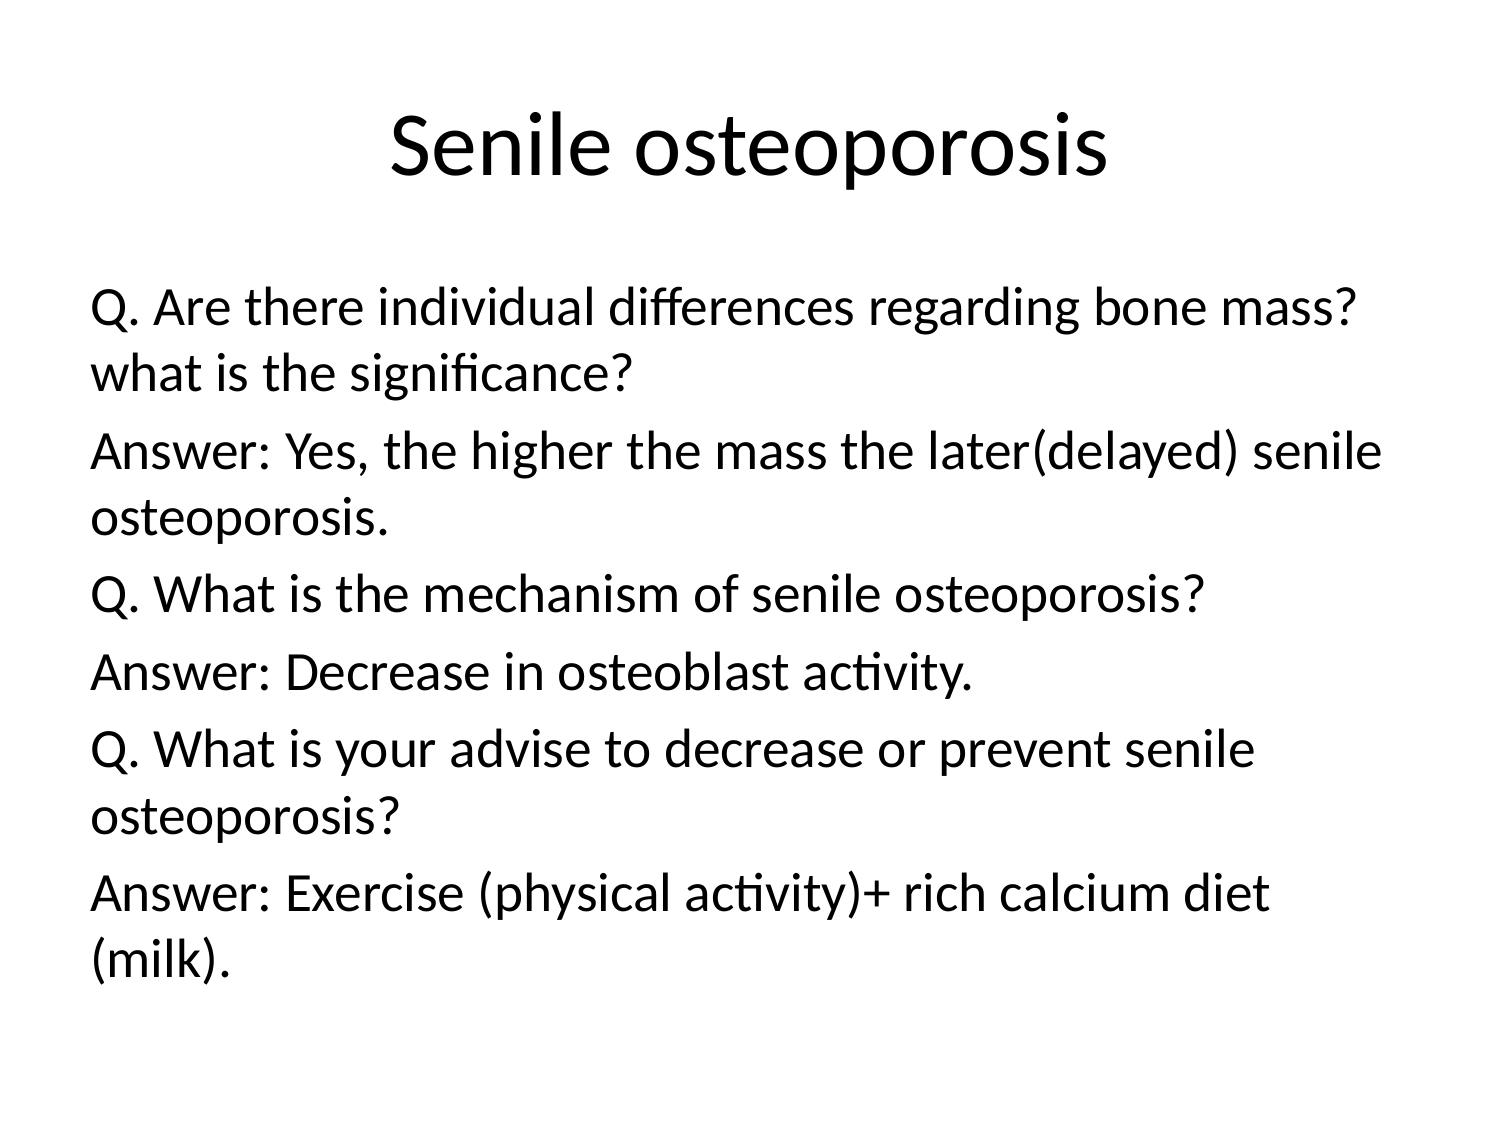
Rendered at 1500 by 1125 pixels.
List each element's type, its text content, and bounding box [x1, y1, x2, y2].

list Q. Are there individual differences regarding bone mass? what is the significance? Answer: Yes, the higher the mass the later(delayed) senile osteoporosis. Q. What is the mechanism of senile osteoporosis? Answer: Decrease in osteoblast activity. Q. What is your advise to decrease or prevent senile osteoporosis? Answer: Exercise (physical activity)+ rich calcium diet (milk). [75, 262, 1425, 1005]
title Senile osteoporosis [75, 45, 1425, 233]
